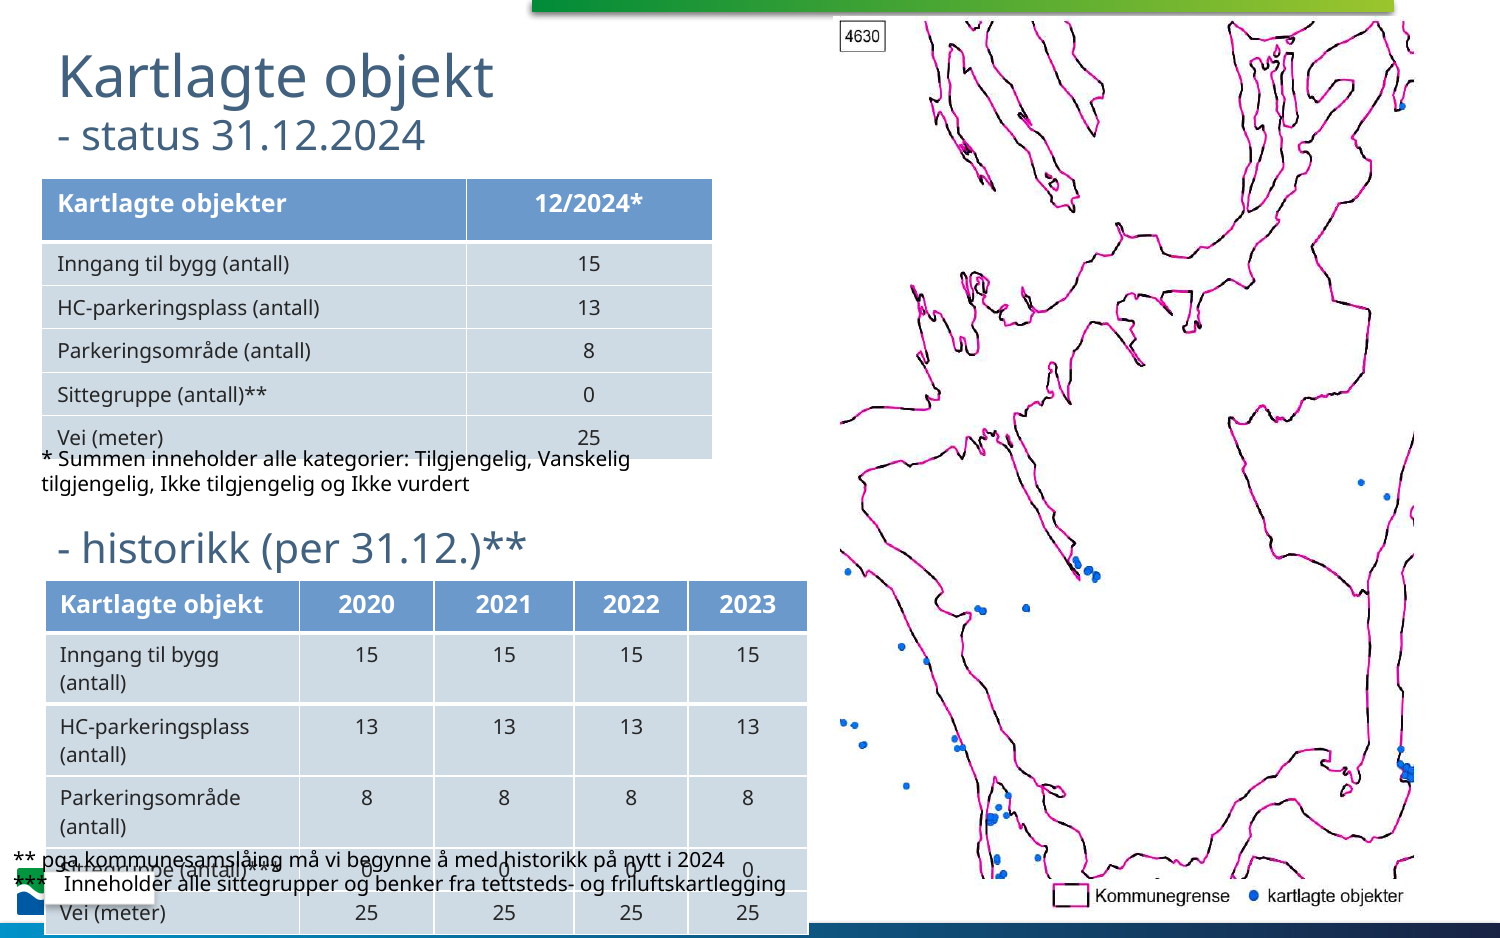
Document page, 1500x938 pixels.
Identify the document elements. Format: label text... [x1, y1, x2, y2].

table_cell 13 [575, 706, 687, 775]
table_cell 15 [689, 635, 807, 702]
table_cell 13 [689, 706, 807, 775]
table_cell 0 [802, 849, 807, 890]
table_cell 8 [575, 777, 687, 838]
table_cell 25 [575, 904, 687, 934]
table_cell HC-parkeringsplass (antall) [42, 286, 466, 328]
picture [833, 16, 1419, 913]
table_header Kartlagte objekter [42, 179, 466, 240]
text_box * Summen inneholder alle kategorier: Tilgjengelig, Vanskelig tilgjengelig, Ikke tilgjengelig og Ikke vurdert [26, 438, 711, 504]
table_header 2020 [300, 581, 433, 631]
table_cell 25 [467, 416, 712, 459]
table_cell Sittegruppe (antall)** [42, 373, 466, 415]
table_cell HC-parkeringsplass (antall) [46, 706, 299, 775]
table_header 2021 [435, 581, 573, 631]
table_cell 15 [300, 635, 433, 702]
text_box - historikk (per 31.12.)** [42, 496, 828, 580]
table_cell Parkeringsområde (antall) [42, 329, 466, 372]
table_cell Vei (meter) [42, 416, 466, 438]
table_header Kartlagte objekt [46, 581, 299, 631]
table_cell Inngang til bygg (antall) [42, 244, 466, 285]
table_cell 13 [435, 706, 573, 775]
table_cell Vei (meter) [46, 904, 299, 934]
table_cell 13 [300, 706, 433, 775]
table_cell 25 [435, 904, 573, 934]
table_cell 8 [435, 777, 573, 838]
table_cell Parkeringsområde (antall) [46, 777, 299, 838]
table_cell 15 [467, 244, 712, 285]
table_header 12/2024* [467, 179, 712, 240]
table_cell 8 [689, 777, 807, 847]
table_cell 15 [575, 635, 687, 702]
table_cell 25 [689, 892, 807, 934]
table_header 2023 [689, 581, 807, 631]
table_cell 0 [467, 373, 712, 415]
table_cell 13 [467, 286, 712, 328]
table_cell Inngang til bygg (antall) [46, 635, 299, 702]
text_box ** pga kommunesamslåing må vi begynne å med historikk på nytt i 2024 *** Inneholder alle sittegrupper og benker fra tettsteds- og friluftskartlegging [0, 838, 802, 904]
table_cell 15 [435, 635, 573, 702]
table_cell 8 [300, 777, 433, 838]
table_header 2022 [575, 581, 687, 631]
table_cell 8 [467, 329, 712, 372]
table_cell 25 [300, 904, 433, 934]
text_box Kartlagte objekt - status 31.12.2024 [42, 24, 828, 167]
